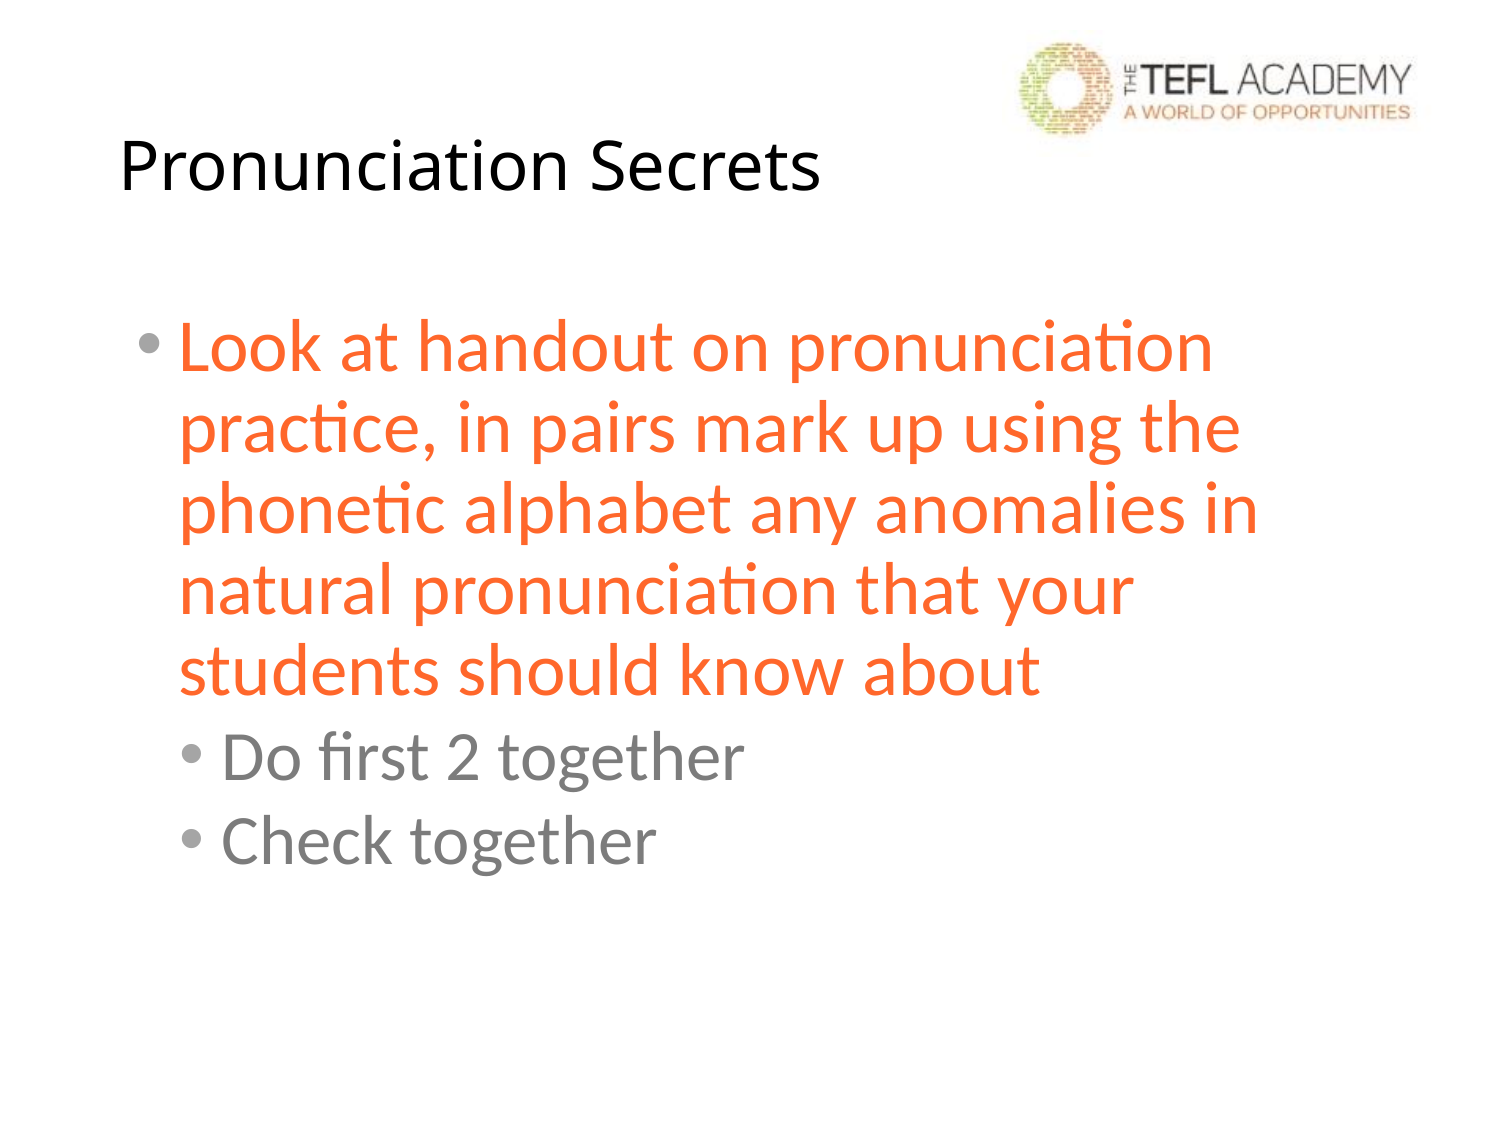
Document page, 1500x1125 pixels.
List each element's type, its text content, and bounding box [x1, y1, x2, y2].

picture [1002, 30, 1446, 157]
list Look at handout on pronunciation practice, in pairs mark up using the phonetic alphabet any anomalies in natural pronunciation that your students should know about Do first 2 together Check together [103, 299, 1397, 1014]
title Pronunciation Secrets [103, 59, 1397, 278]
